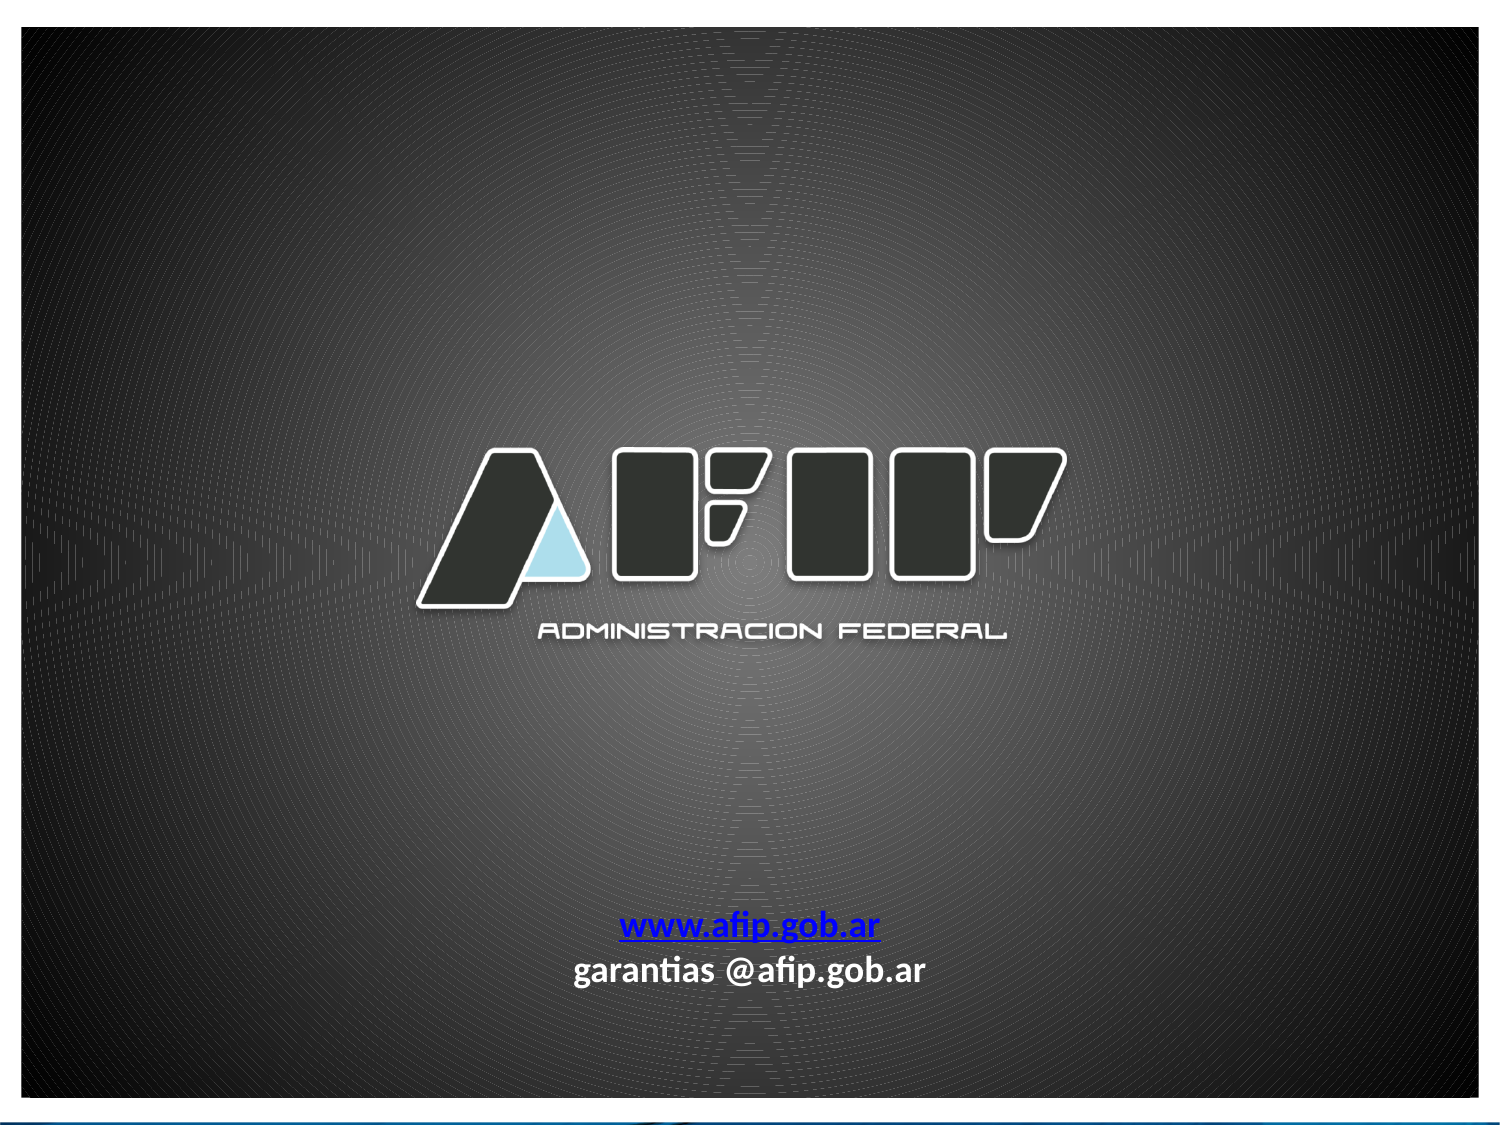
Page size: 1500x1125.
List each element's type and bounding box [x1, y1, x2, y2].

text_box [21, 26, 1479, 1098]
text_box [0, 0, 1500, 1124]
